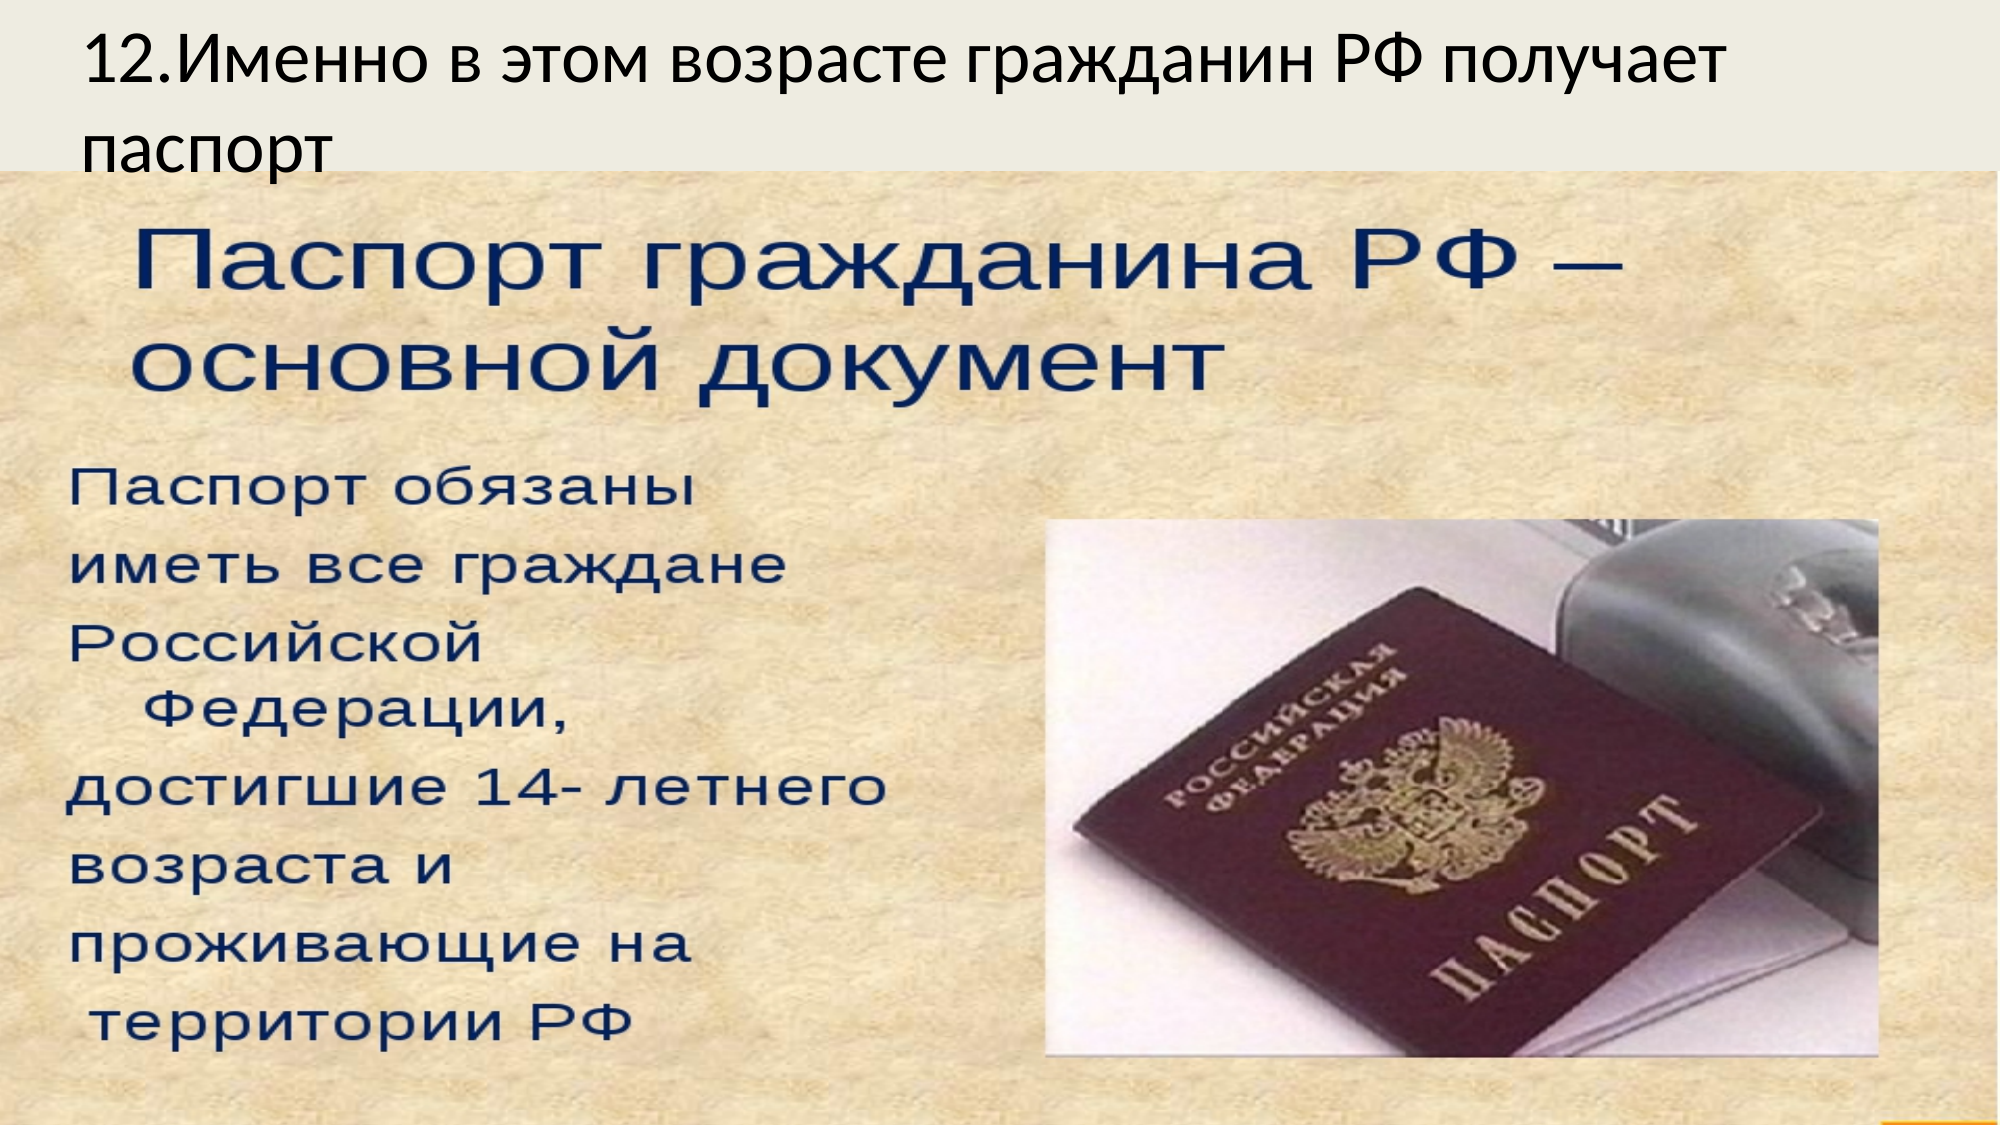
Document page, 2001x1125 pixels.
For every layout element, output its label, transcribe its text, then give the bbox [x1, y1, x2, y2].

text_box 12.Именно в этом возрасте гражданин РФ получает паспорт [65, 0, 1954, 168]
picture [0, 171, 2000, 1125]
